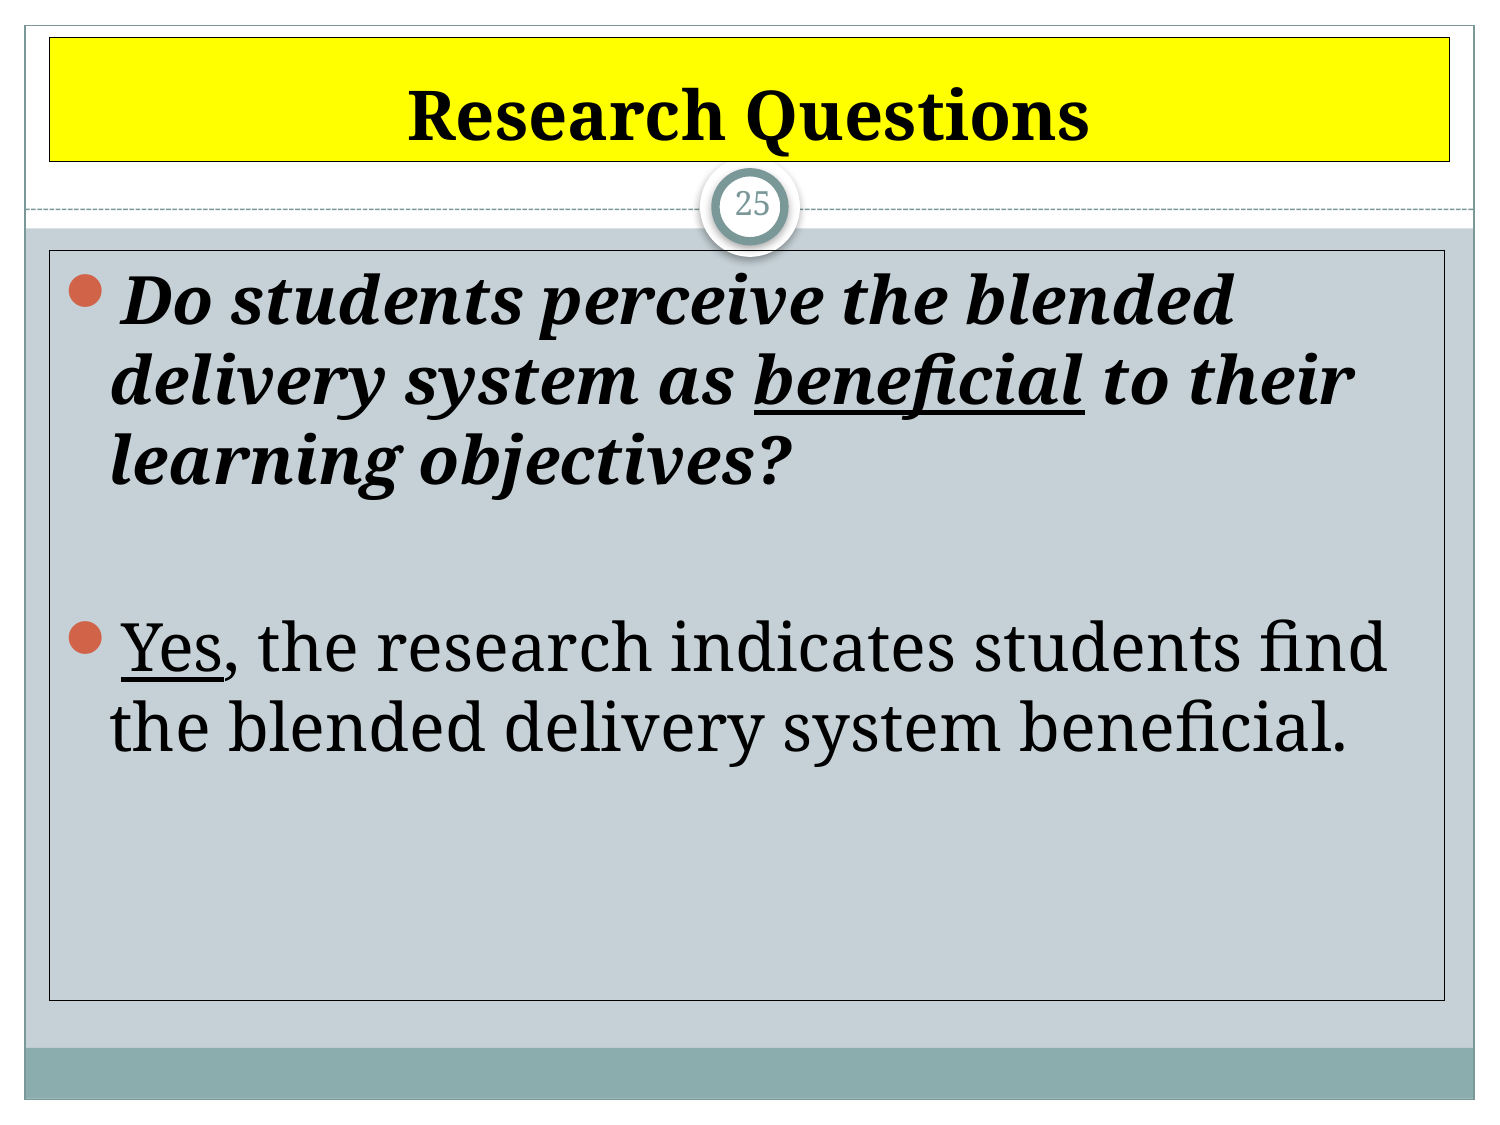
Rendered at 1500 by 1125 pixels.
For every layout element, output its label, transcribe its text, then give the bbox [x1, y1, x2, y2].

slide_number 25 [715, 168, 791, 241]
list Do students perceive the blended delivery system as beneficial to their learning objectives? Yes, the research indicates students find the blended delivery system beneficial. [49, 250, 1445, 1001]
title Research Questions [49, 37, 1450, 162]
